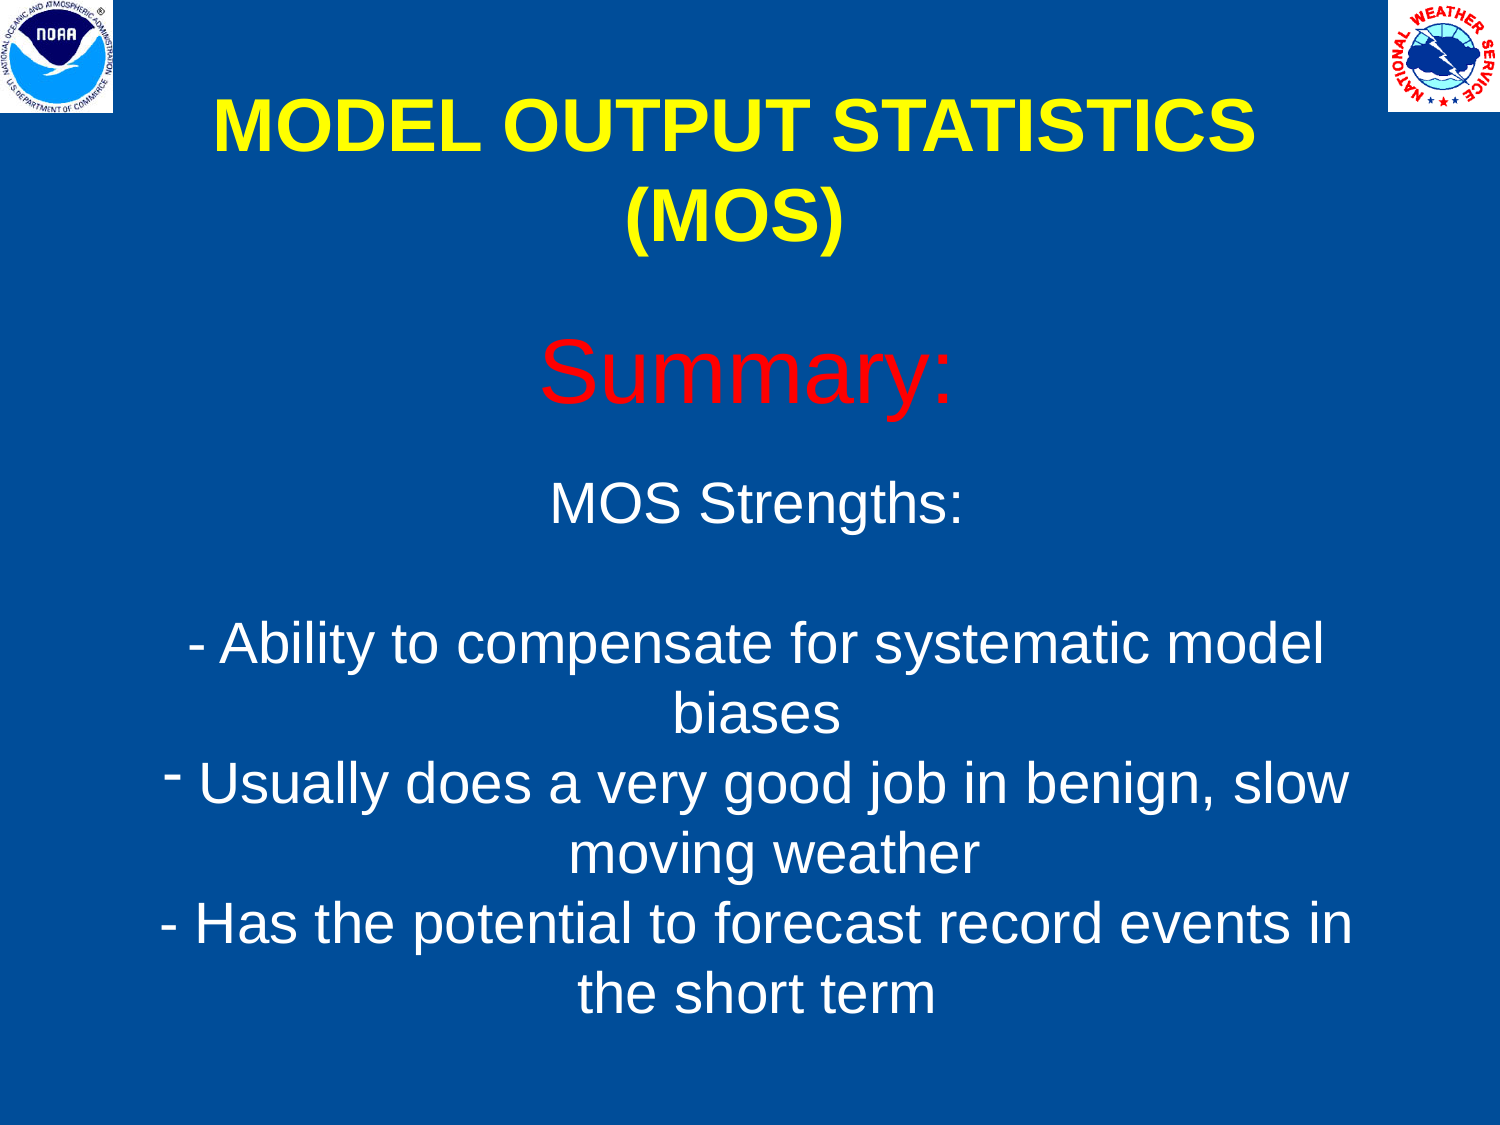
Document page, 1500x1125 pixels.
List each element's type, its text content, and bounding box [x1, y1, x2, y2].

text_box MOS Strengths: - Ability to compensate for systematic model biases Usually does a very good job in benign, slow moving weather - Has the potential to forecast record events in the short term [110, 458, 1405, 1083]
picture [0, 0, 113, 113]
picture [1388, 0, 1500, 112]
text_box Summary: [349, 304, 1146, 429]
text_box MODEL OUTPUT STATISTICS (MOS) [141, 68, 1330, 264]
